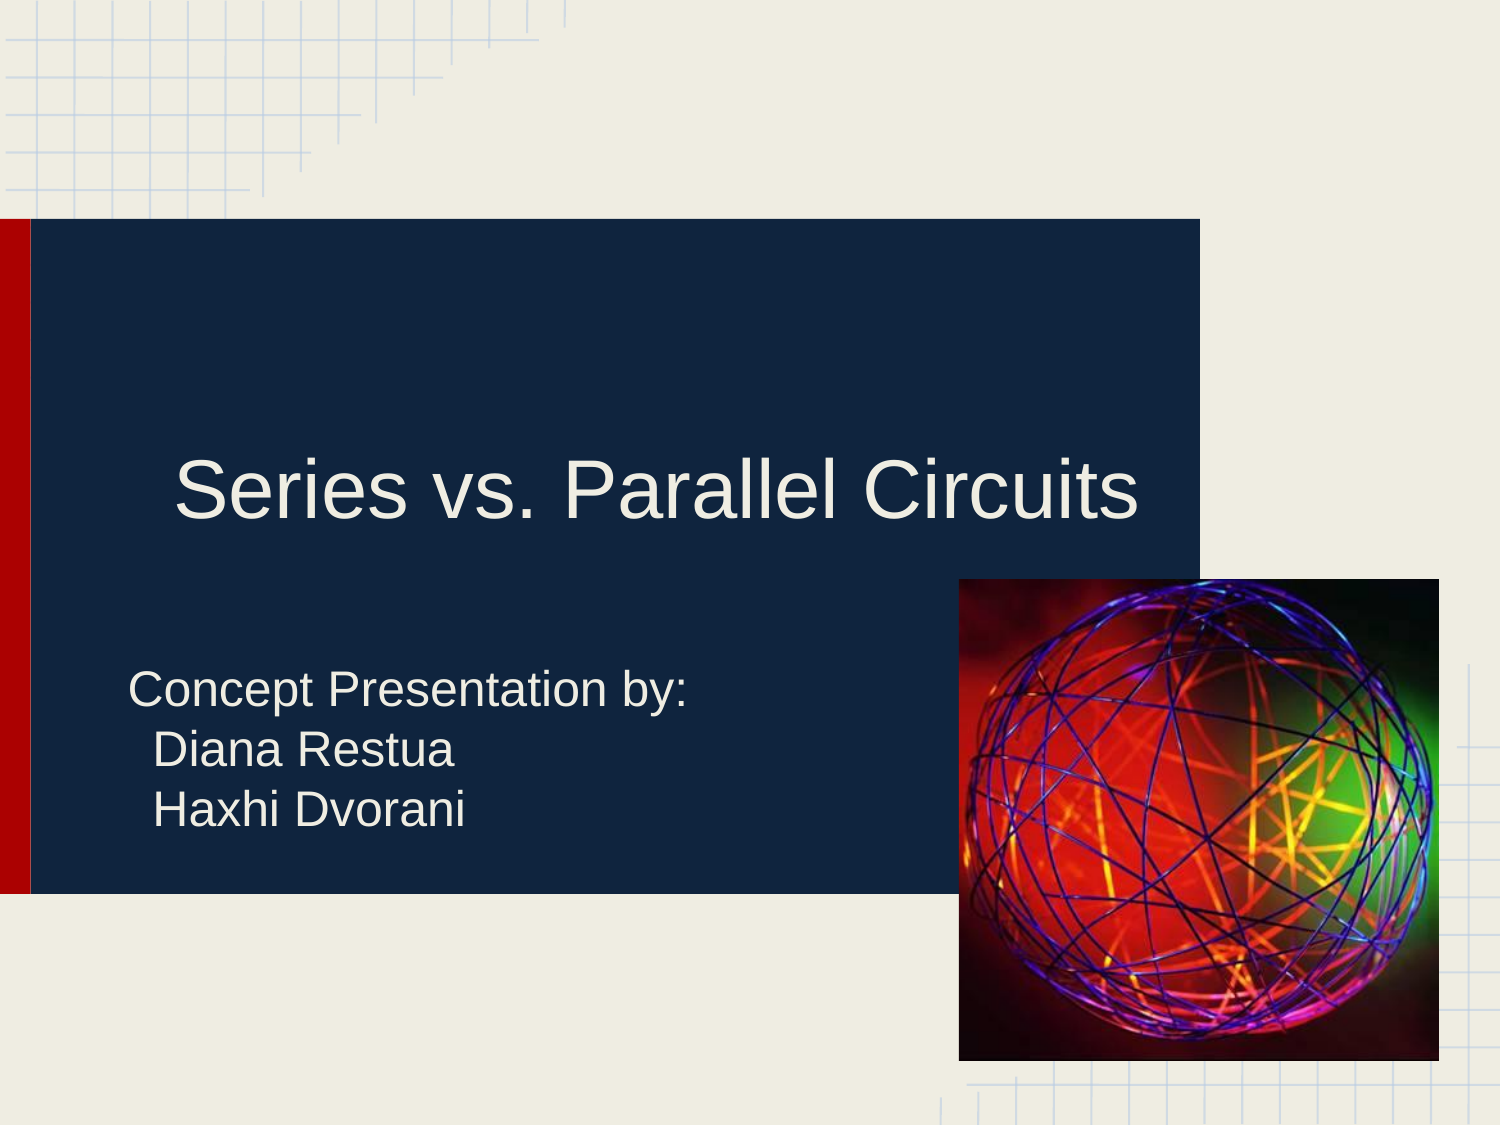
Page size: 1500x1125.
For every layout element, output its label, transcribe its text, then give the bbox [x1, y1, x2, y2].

subtitle Concept Presentation by: Diana Restua Haxhi Dvorani [112, 632, 1163, 1125]
title Series vs. Parallel Circuits [112, 332, 1163, 551]
text_box [958, 579, 1439, 1061]
